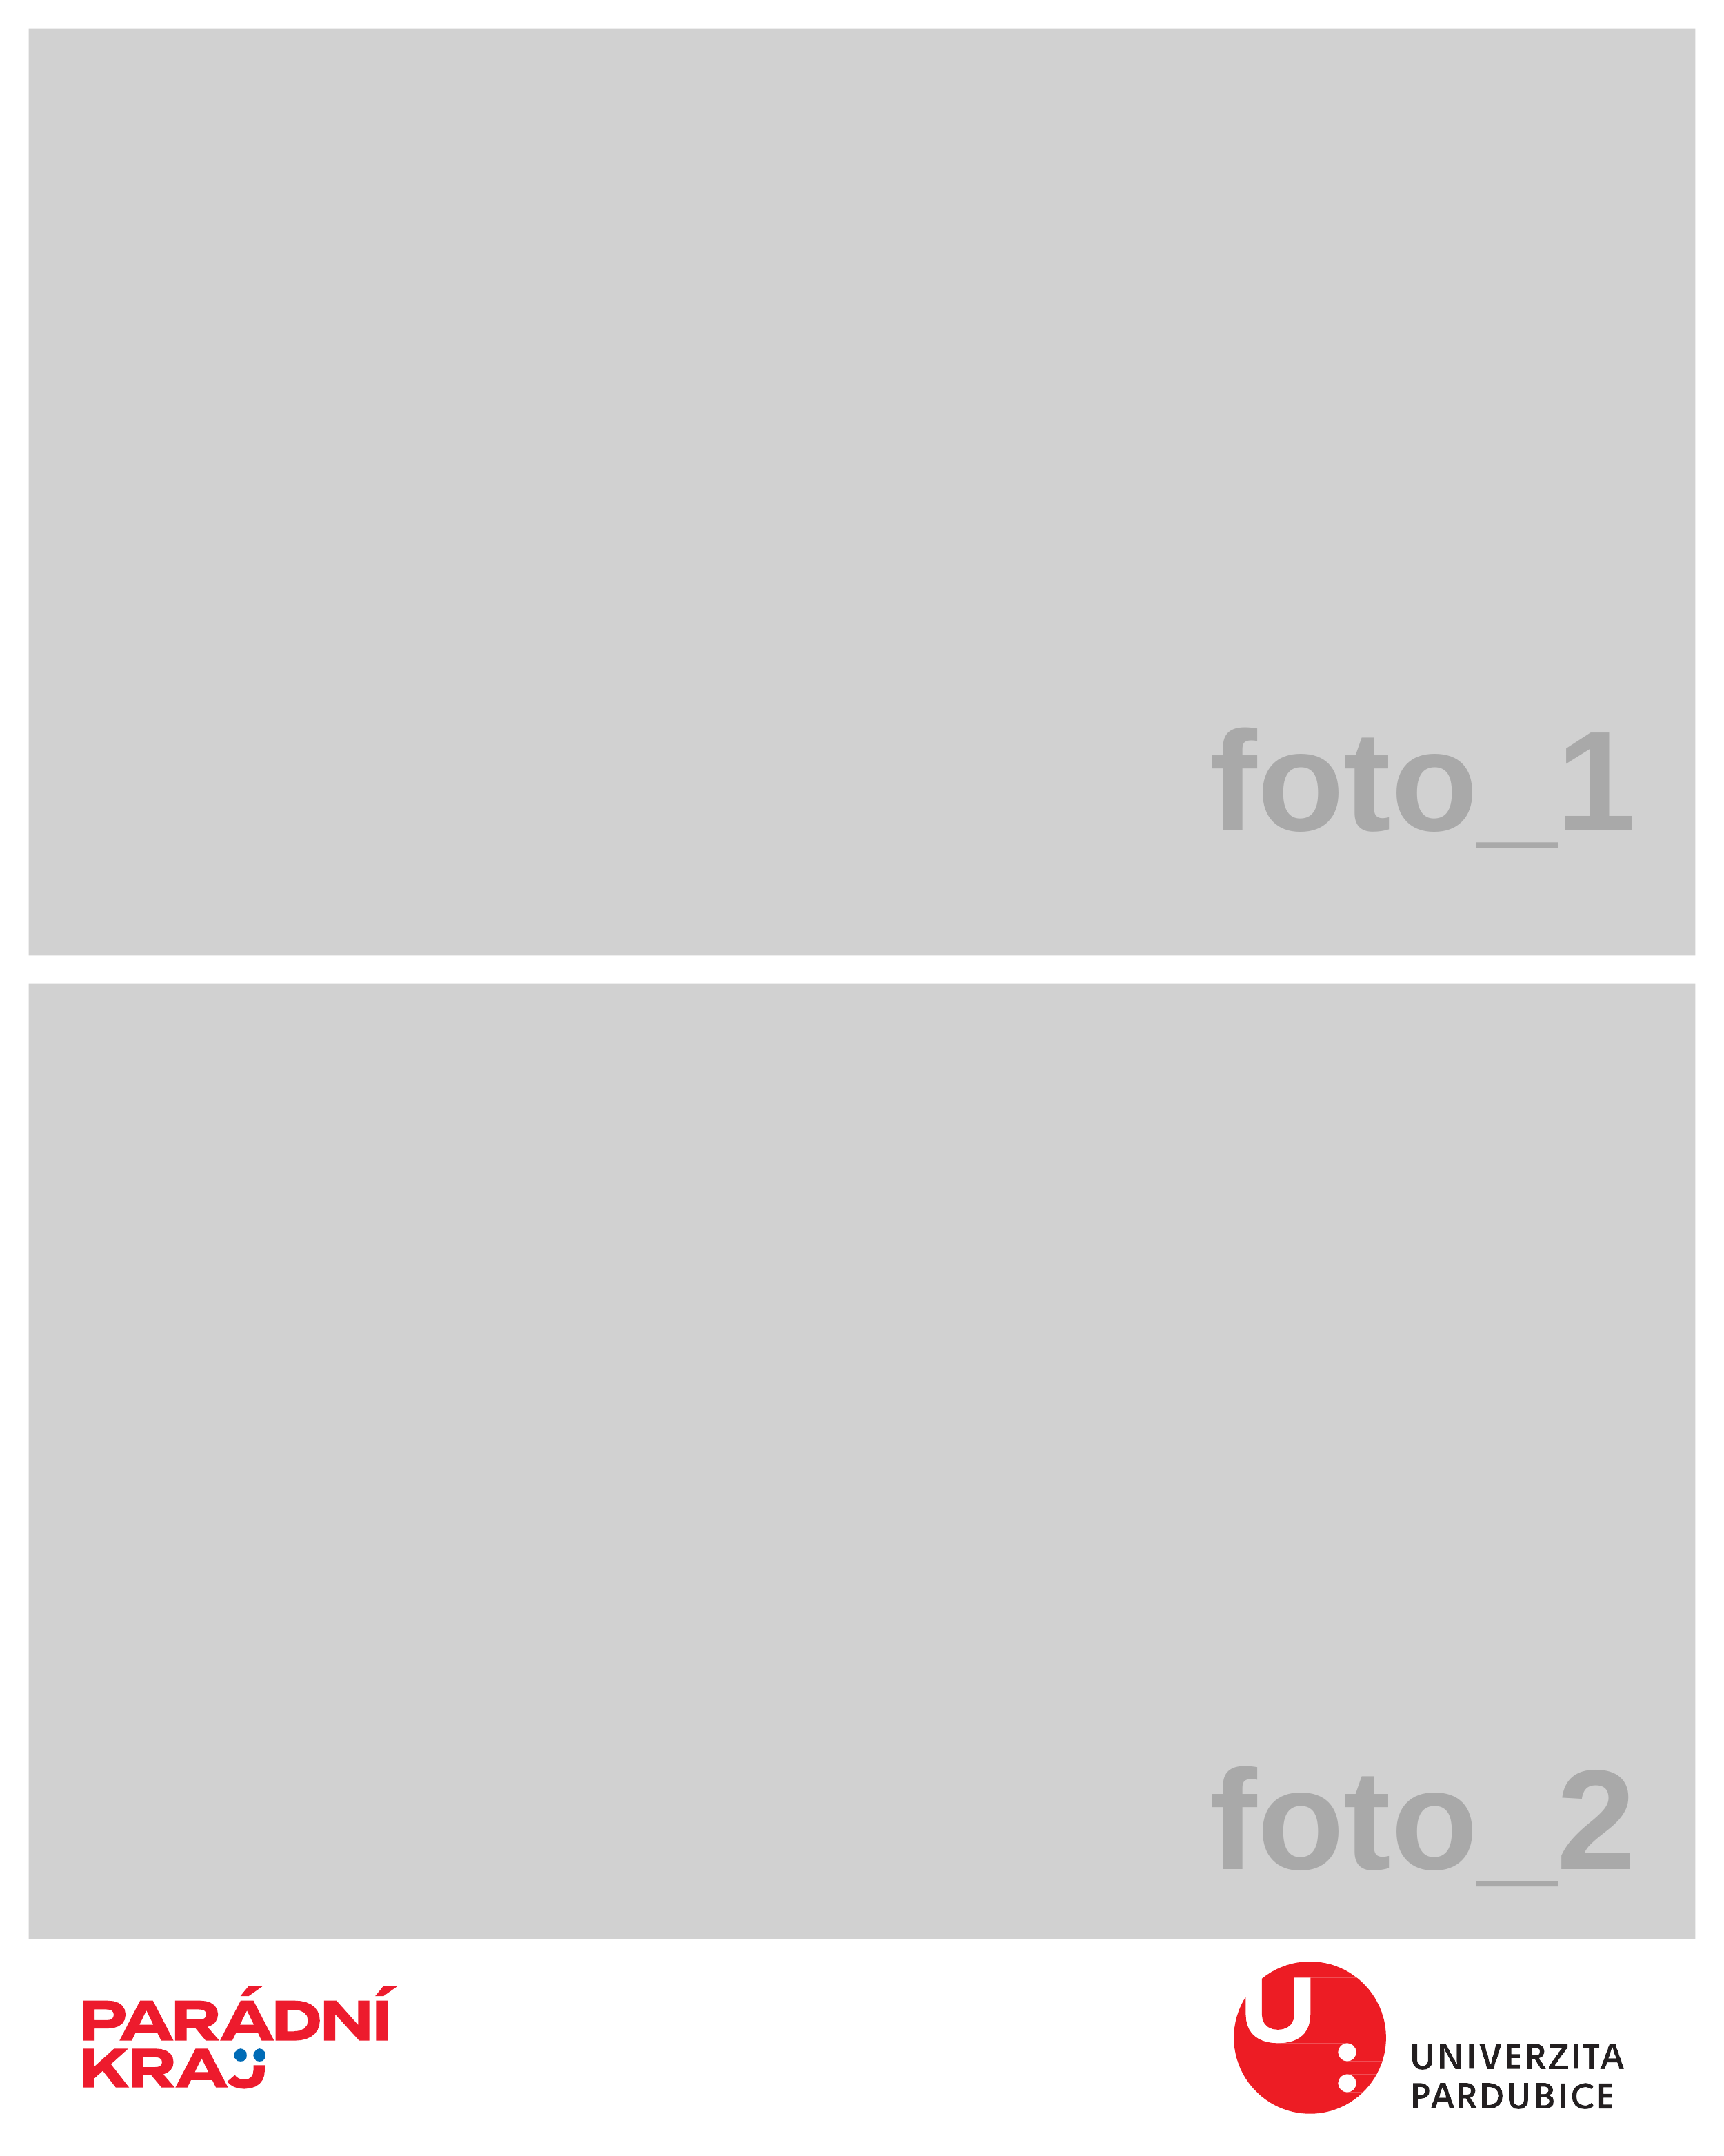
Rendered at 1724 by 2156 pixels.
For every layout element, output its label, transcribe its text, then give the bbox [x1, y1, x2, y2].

picture [1479, 2044, 1501, 2069]
picture [1412, 2044, 1432, 2070]
title foto_1 foto_2 [1208, 687, 1639, 1898]
picture [1536, 2083, 1554, 2108]
picture [253, 2048, 265, 2062]
picture [1527, 2044, 1546, 2069]
picture [234, 2048, 247, 2062]
picture [1583, 2044, 1624, 2069]
picture [1482, 2083, 1503, 2108]
picture [1572, 2083, 1594, 2109]
picture [1509, 2083, 1528, 2109]
picture [1549, 2044, 1568, 2069]
picture [1413, 2083, 1454, 2108]
picture [1459, 2083, 1477, 2108]
picture [1440, 2044, 1461, 2069]
